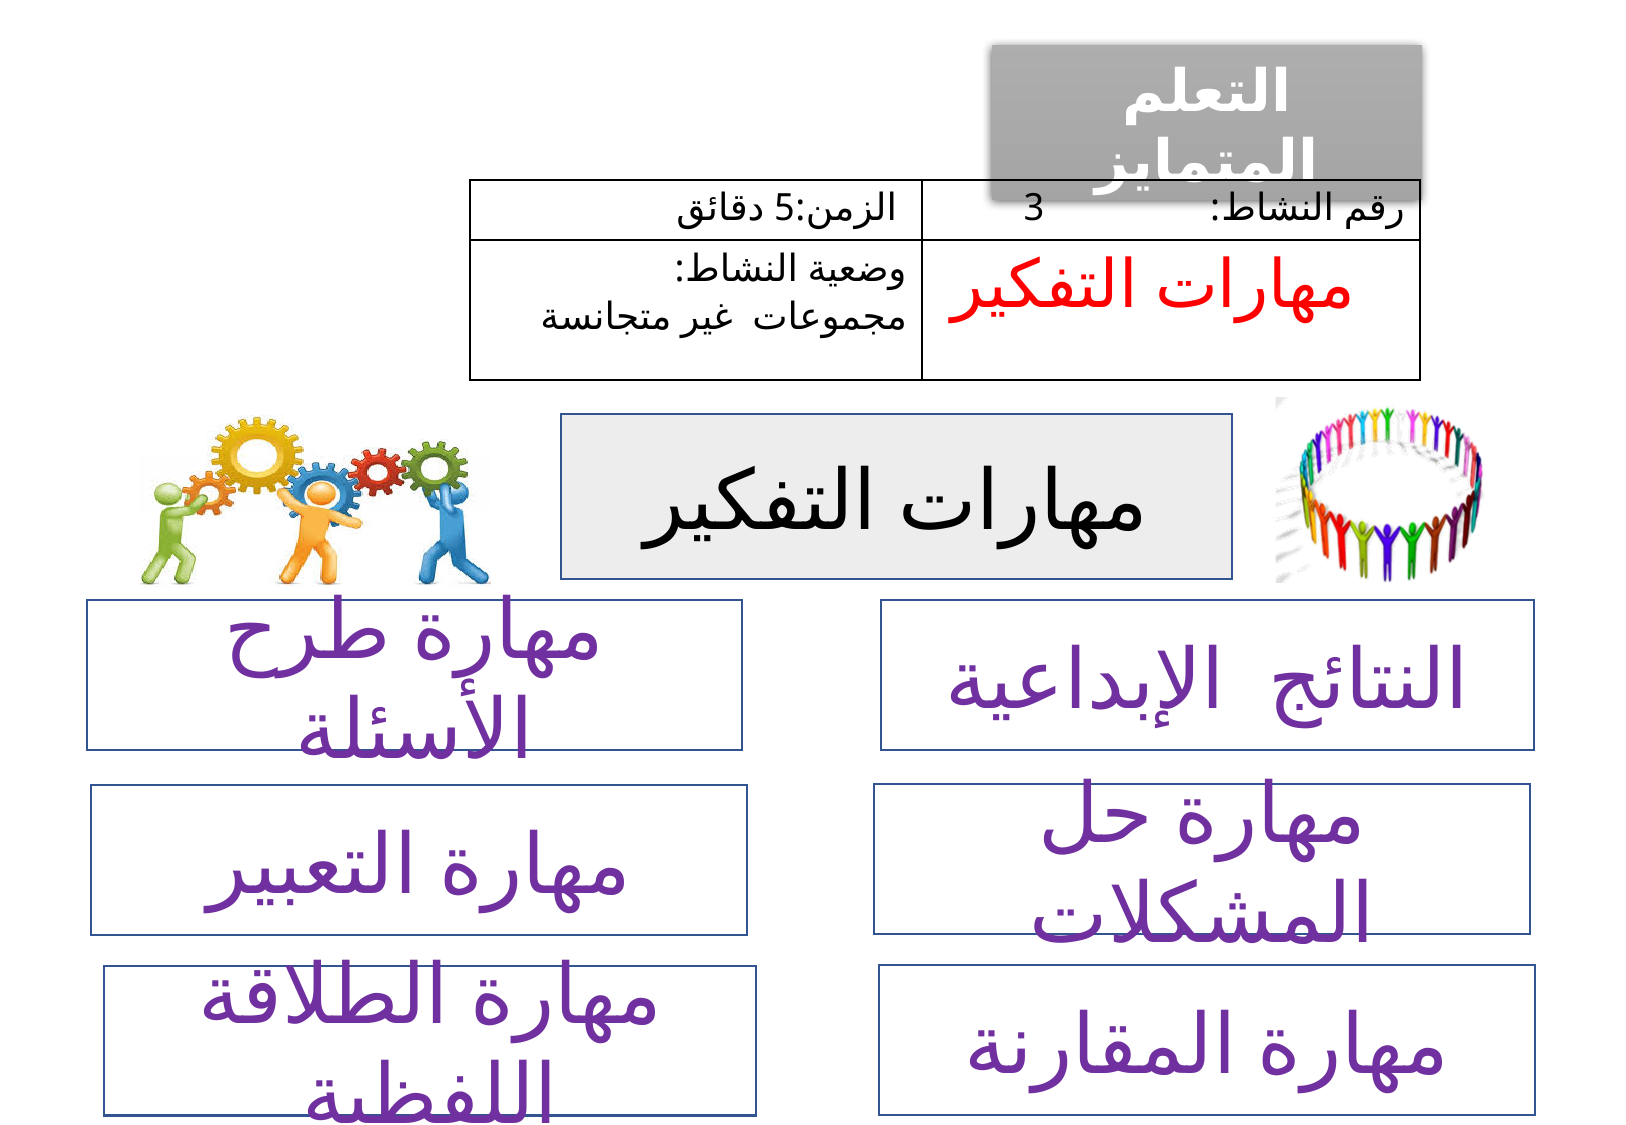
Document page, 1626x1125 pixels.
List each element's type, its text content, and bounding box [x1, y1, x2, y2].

table_header الزمن:5 دقائق [471, 181, 921, 239]
text_box مهارة التعبير [90, 784, 748, 936]
text_box النتائج الإبداعية [880, 599, 1535, 751]
text_box مهارة الطلاقة اللفظية [103, 965, 757, 1117]
text_box مهارات التفكير [560, 413, 1233, 580]
table_header رقم النشاط: 3 [923, 181, 1419, 239]
picture [140, 415, 491, 587]
text_box التعلم المتمايز [992, 45, 1423, 200]
text_box مهارة المقارنة [878, 964, 1536, 1116]
text_box مهارة حل المشكلات [873, 783, 1531, 935]
text_box مهارة طرح الأسئلة [86, 599, 743, 751]
picture [1275, 397, 1508, 584]
table_cell وضعية النشاط: مجموعات غير متجانسة [471, 241, 921, 379]
table_cell مهارات التفكير [923, 241, 1419, 379]
